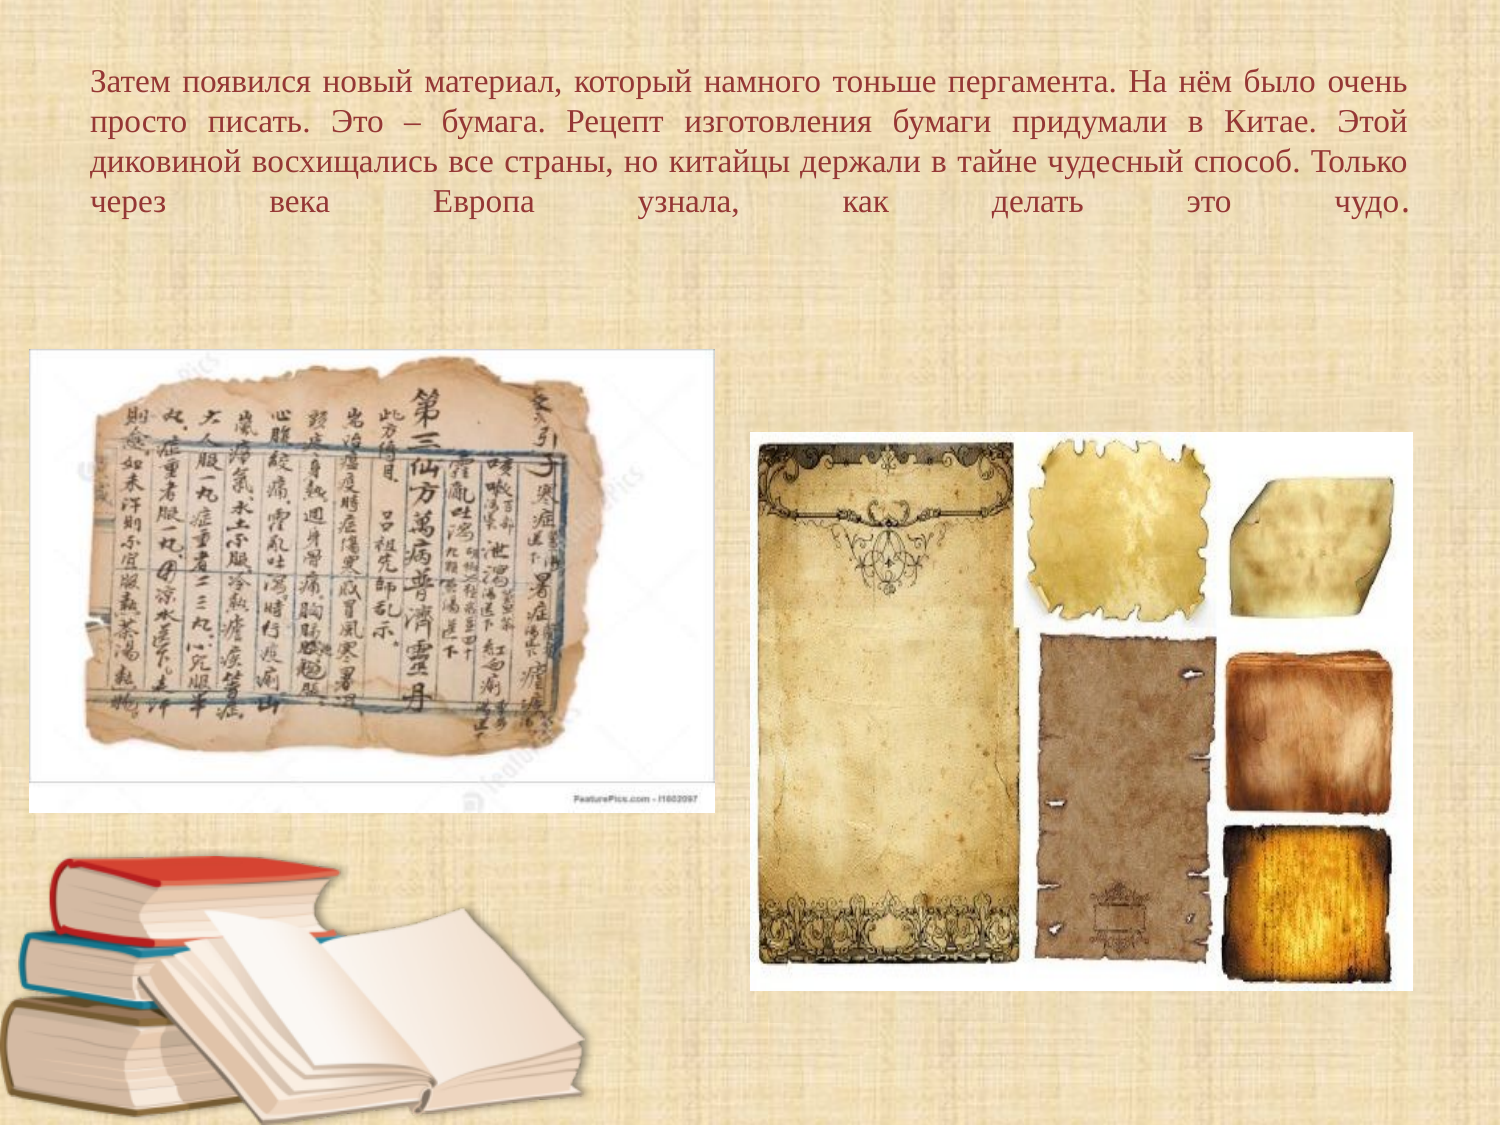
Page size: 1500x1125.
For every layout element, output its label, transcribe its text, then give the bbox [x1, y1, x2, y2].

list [749, 432, 1413, 992]
picture [0, 856, 585, 1125]
title Затем появился новый материал, который намного тоньше пергамента. На нём было очень просто писать. Это – бумага. Рецепт изготовления бумаги придумали в Китае. Этой диковиной восхищались все страны, но китайцы держали в тайне чудесный способ. Только через века Европа узнала, как делать это чудо. [75, 45, 1425, 233]
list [29, 349, 716, 814]
